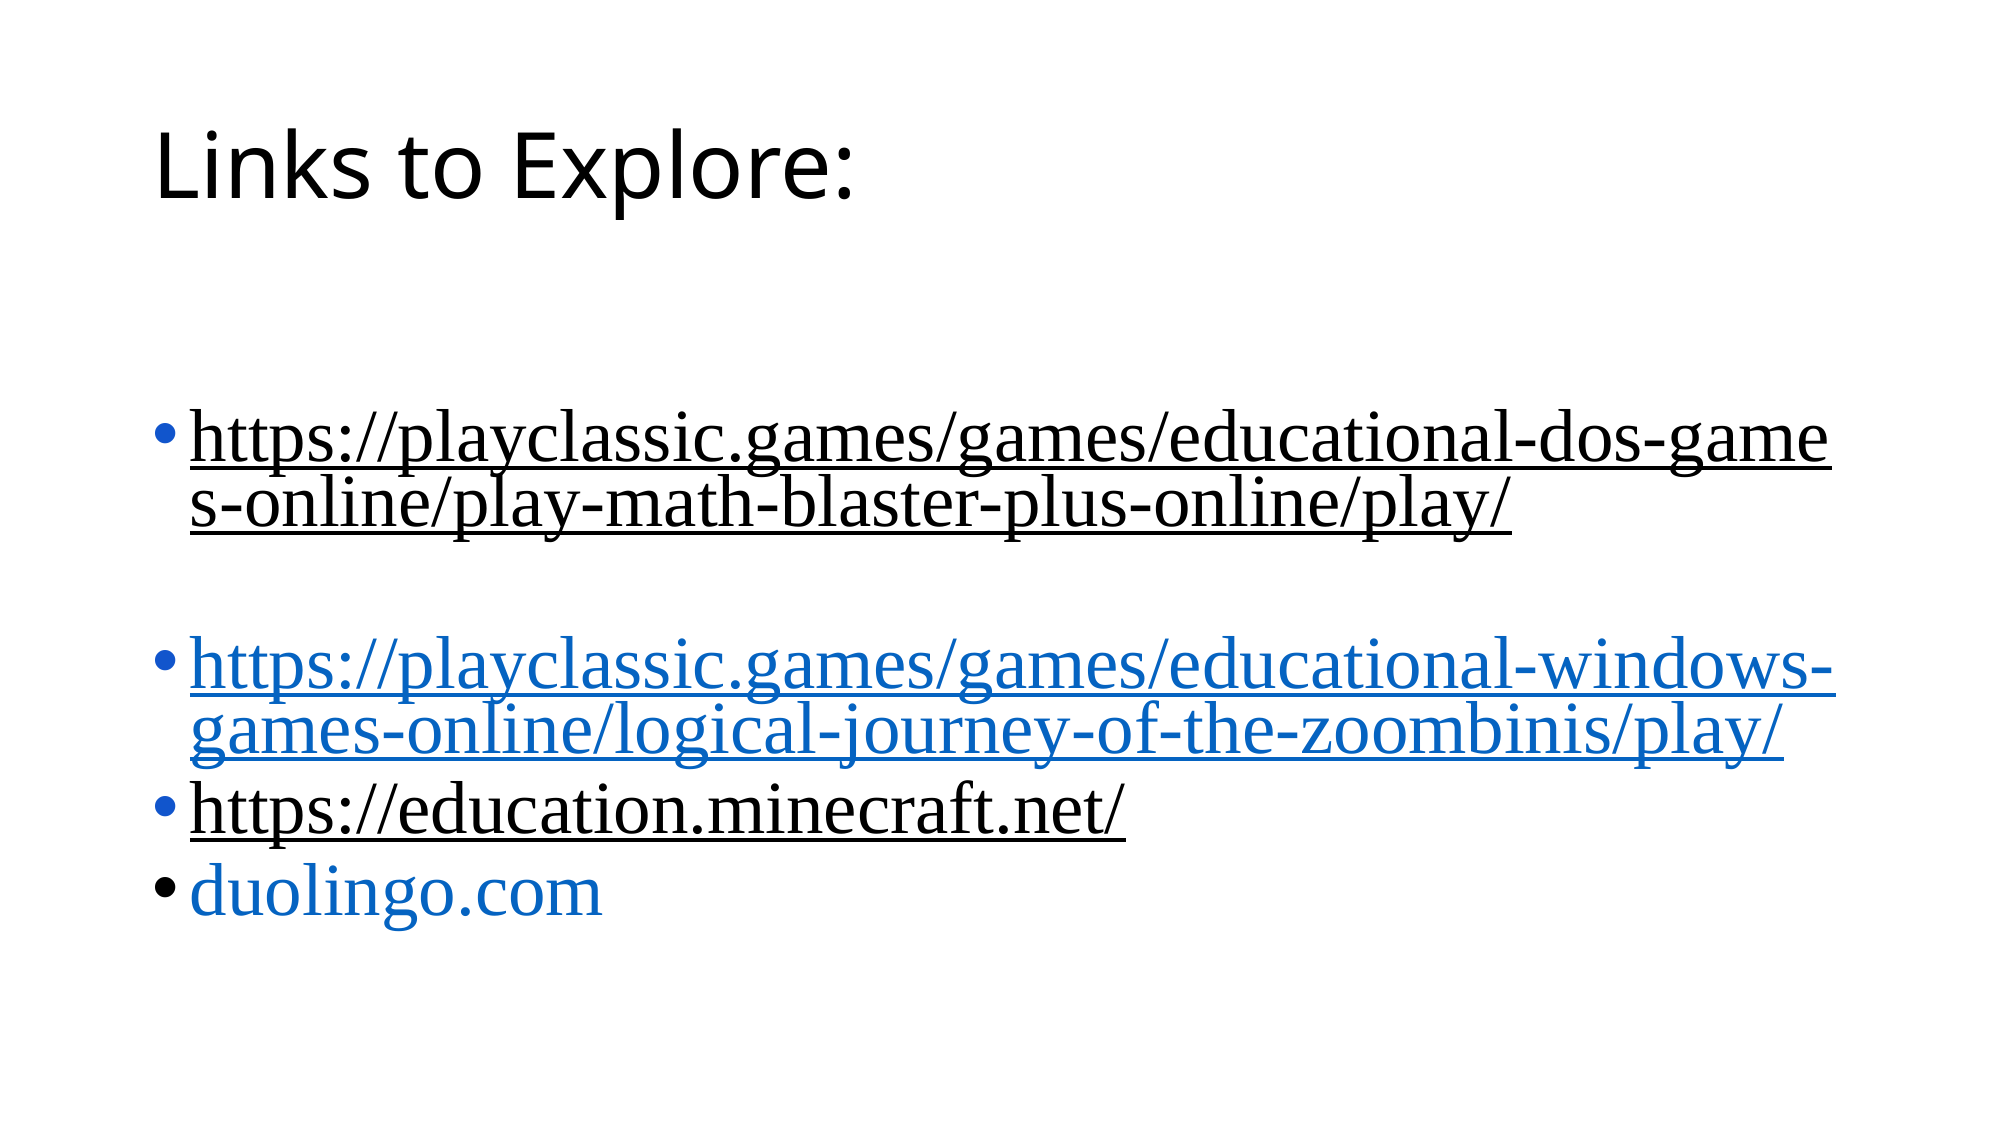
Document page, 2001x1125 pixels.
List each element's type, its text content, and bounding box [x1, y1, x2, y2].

title Links to Explore: [137, 59, 1863, 278]
list https://playclassic.games/games/educational-dos-games-online/play-math-blaster-plus-online/play/ https://playclassic.games/games/educational-windows-games-online/logical-journey-of-the-zoombinis/play/ https://education.minecraft.net/ duolingo.com [137, 299, 1863, 1014]
